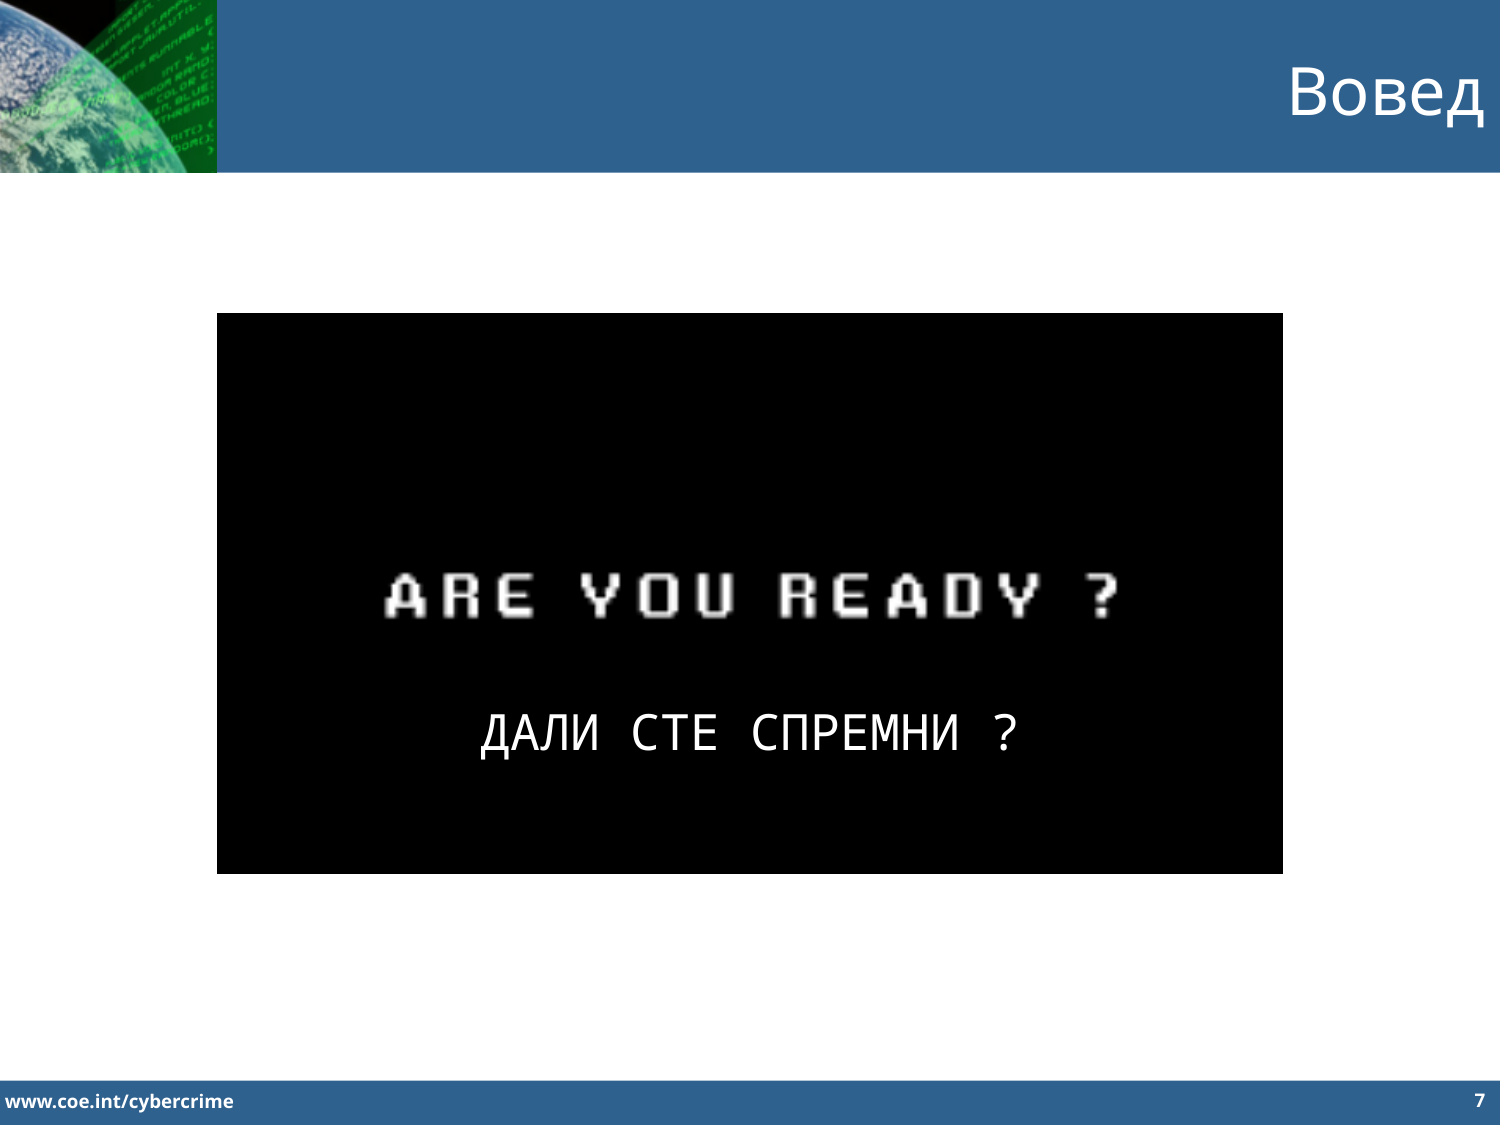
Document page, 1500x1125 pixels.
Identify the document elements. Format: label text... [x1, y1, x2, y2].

picture [217, 313, 1283, 874]
picture [0, 1, 217, 173]
slide_number 7 [1149, 1081, 1500, 1125]
text_box Вовед [295, 12, 1500, 165]
